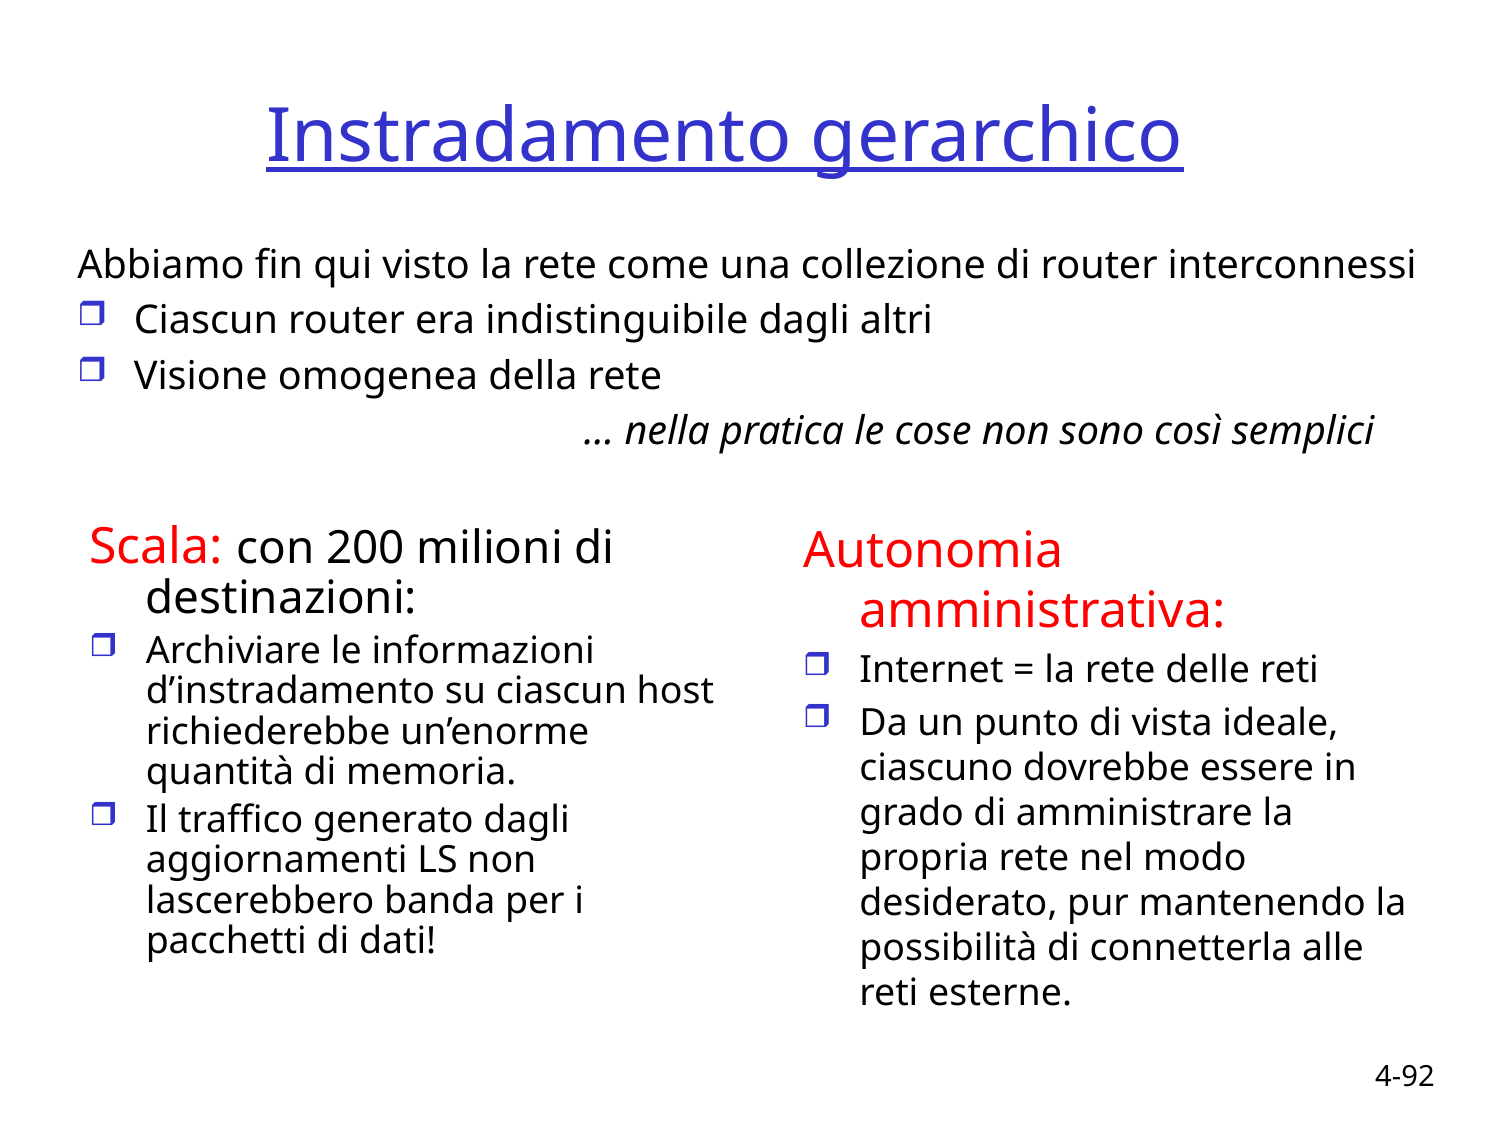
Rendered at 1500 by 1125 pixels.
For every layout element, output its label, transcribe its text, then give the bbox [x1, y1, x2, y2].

title Instradamento gerarchico [87, 37, 1363, 226]
slide_number 4-92 [1338, 1049, 1451, 1125]
list Scala: con 200 milioni di destinazioni: Archiviare le informazioni d’instradamento su ciascun host richiederebbe un’enorme quantità di memoria. Il traffico generato dagli aggiornamenti LS non lascerebbero banda per i pacchetti di dati! [74, 512, 748, 885]
list Autonomia amministrativa: Internet = la rete delle reti Da un punto di vista ideale, ciascuno dovrebbe essere in grado di amministrare la propria rete nel modo desiderato, pur mantenendo la possibilità di connetterla alle reti esterne. [787, 510, 1448, 924]
text_box Abbiamo fin qui visto la rete come una collezione di router interconnessi Ciascun router era indistinguibile dagli altri Visione omogenea della rete … nella pratica le cose non sono così semplici [62, 231, 1463, 496]
